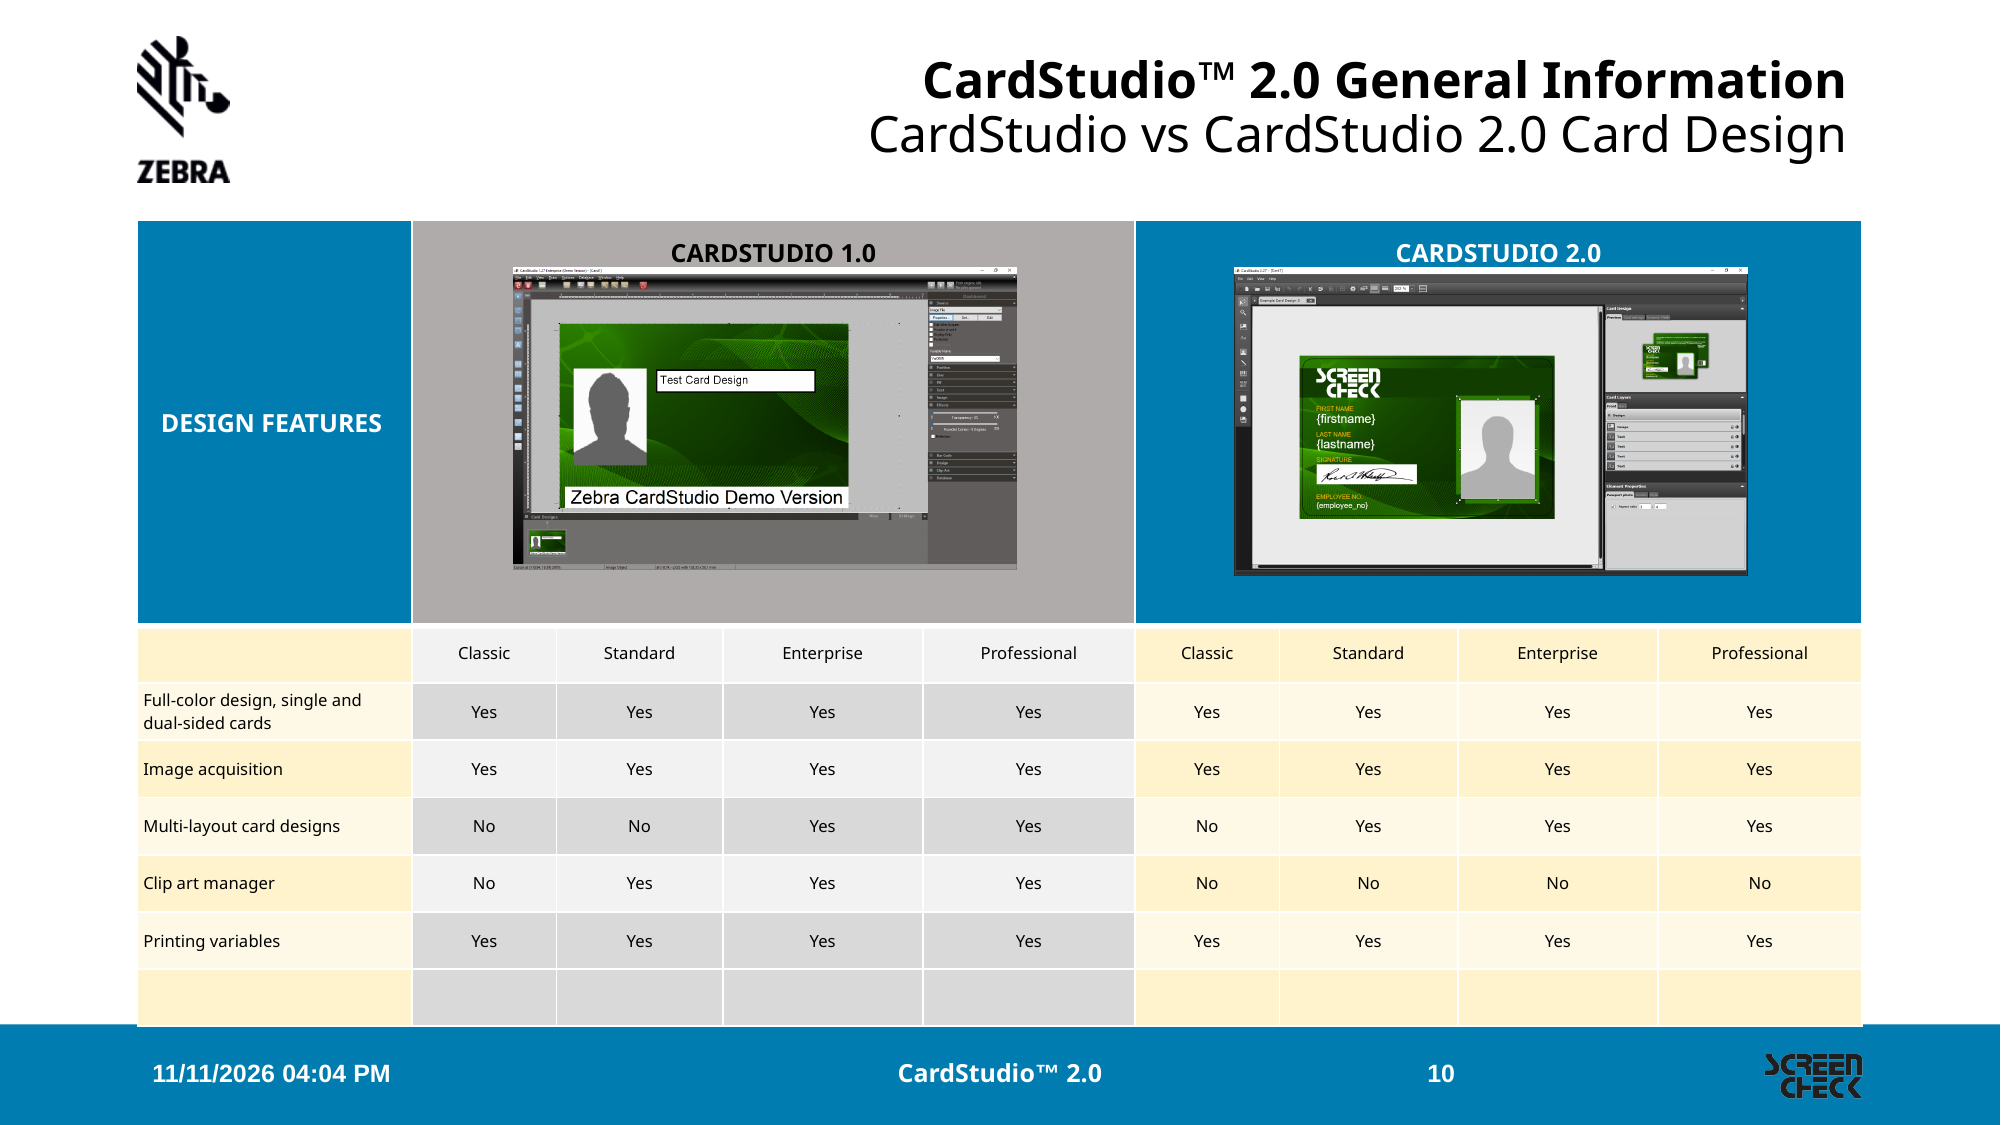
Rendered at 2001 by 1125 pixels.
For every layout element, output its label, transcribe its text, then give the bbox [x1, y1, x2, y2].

table_cell Professional [924, 629, 1134, 682]
table_cell Yes [924, 856, 1134, 911]
table_cell Yes [1659, 913, 1861, 968]
picture [1830, 1063, 1843, 1098]
table_cell [1459, 970, 1657, 1025]
table_cell No [1659, 856, 1861, 911]
picture [1797, 1077, 1811, 1098]
picture [1765, 1055, 1779, 1075]
table_cell Classic [1136, 629, 1279, 682]
table_cell Yes [557, 741, 722, 797]
table_cell Image acquisition [138, 741, 411, 797]
table_cell Yes [1136, 684, 1279, 739]
table_cell Yes [413, 684, 556, 739]
picture [1797, 1055, 1827, 1075]
table_cell No [413, 856, 556, 911]
table_cell Yes [1659, 798, 1861, 854]
table_cell Yes [1459, 684, 1657, 739]
picture [1814, 1063, 1827, 1082]
table_cell Yes [557, 856, 722, 911]
table_cell Multi-layout card designs [138, 798, 411, 854]
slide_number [137, 1042, 588, 1103]
table_cell Printing variables [138, 913, 411, 968]
table_cell Yes [724, 741, 922, 797]
table_cell [1659, 970, 1861, 1025]
table_cell Yes [924, 798, 1134, 854]
title CardStudio™ 2.0 General Information CardStudio vs CardStudio 2.0 Card Design [598, 49, 1863, 170]
table_cell Yes [1136, 913, 1279, 968]
table_cell Yes [1280, 684, 1457, 739]
table_cell Yes [413, 913, 556, 968]
table_cell Yes [1459, 798, 1657, 854]
table_cell [1136, 970, 1279, 1025]
table_cell No [413, 798, 556, 854]
table_cell Yes [1280, 798, 1457, 854]
slide_number 10 [1412, 1042, 1743, 1103]
table_cell Yes [1659, 684, 1861, 739]
table_cell [138, 970, 411, 1025]
table_cell Yes [724, 684, 922, 739]
picture [1814, 1086, 1827, 1098]
table_cell No [1280, 856, 1457, 911]
table_cell [413, 970, 556, 1025]
table_cell Professional [1659, 629, 1861, 682]
footer CardStudio™ 2.0 [662, 1042, 1338, 1103]
table_header DESIGN FEATURES [138, 221, 411, 623]
table_cell Yes [924, 741, 1134, 797]
table_cell Yes [924, 913, 1134, 968]
table_cell Yes [1459, 913, 1657, 968]
picture [1846, 1055, 1862, 1098]
table_cell Yes [724, 913, 922, 968]
table_header CARDSTUDIO 1.0 [413, 221, 1134, 623]
table_cell No [1136, 856, 1279, 911]
table_cell Enterprise [1459, 629, 1657, 682]
table_cell [557, 970, 722, 1025]
table_cell Yes [557, 684, 722, 739]
table_cell Standard [1280, 629, 1457, 682]
table_cell No [1459, 856, 1657, 911]
table_cell Yes [1659, 741, 1861, 797]
table_cell [724, 970, 922, 1025]
table_cell [138, 629, 411, 682]
table_cell Enterprise [724, 629, 922, 682]
table_cell Yes [1280, 913, 1457, 968]
picture [1235, 268, 1747, 575]
picture [1830, 1055, 1843, 1059]
table_cell Yes [557, 913, 722, 968]
table_cell Yes [413, 741, 556, 797]
table_cell Yes [1280, 741, 1457, 797]
table_cell Clip art manager [138, 856, 411, 911]
table_cell [1280, 970, 1457, 1025]
table_cell No [557, 798, 722, 854]
table_cell Yes [724, 798, 922, 854]
table_header CARDSTUDIO 2.0 [1136, 221, 1861, 623]
picture [513, 267, 1017, 570]
table_cell Yes [1459, 741, 1657, 797]
table_cell Standard [557, 629, 722, 682]
table_cell [924, 970, 1134, 1025]
table_cell No [1136, 798, 1279, 854]
picture [1781, 1055, 1794, 1098]
table_cell Yes [1136, 741, 1279, 797]
table_cell Classic [413, 629, 556, 682]
picture [137, 36, 230, 183]
table_cell Full-color design, single and dual-sided cards [138, 684, 411, 739]
table_cell Yes [924, 684, 1134, 739]
table_cell Yes [724, 856, 922, 911]
